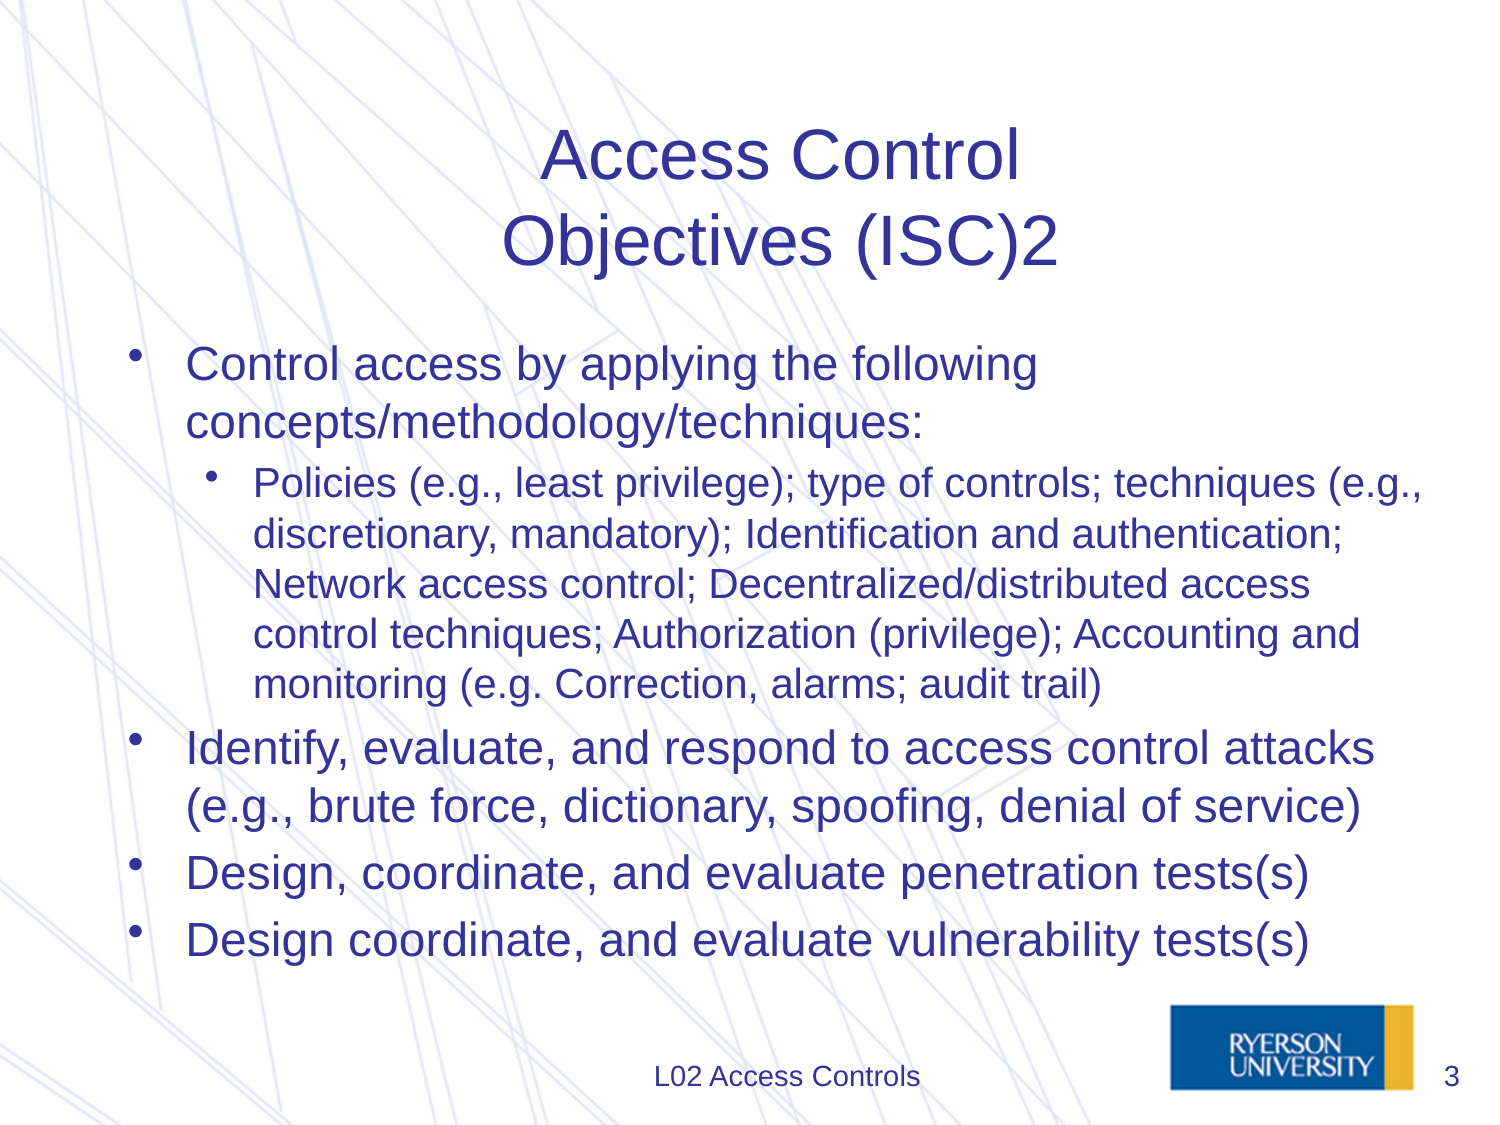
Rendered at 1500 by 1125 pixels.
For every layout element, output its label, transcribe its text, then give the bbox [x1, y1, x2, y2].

footer L02 Access Controls [449, 1049, 1126, 1113]
list Control access by applying the following concepts/methodology/techniques: Policies (e.g., least privilege); type of controls; techniques (e.g., discretionary, mandatory); Identification and authentication; Network access control; Decentralized/distributed access control techniques; Authorization (privilege); Accounting and monitoring (e.g. Correction, alarms; audit trail) Identify, evaluate, and respond to access control attacks (e.g., brute force, dictionary, spoofing, denial of service) Design, coordinate, and evaluate penetration tests(s) Design coordinate, and evaluate vulnerability tests(s) [112, 324, 1451, 1001]
title Access Control Objectives (ISC)2 [112, 99, 1451, 288]
picture [0, 0, 1500, 1125]
slide_number 3 [1399, 1049, 1476, 1113]
